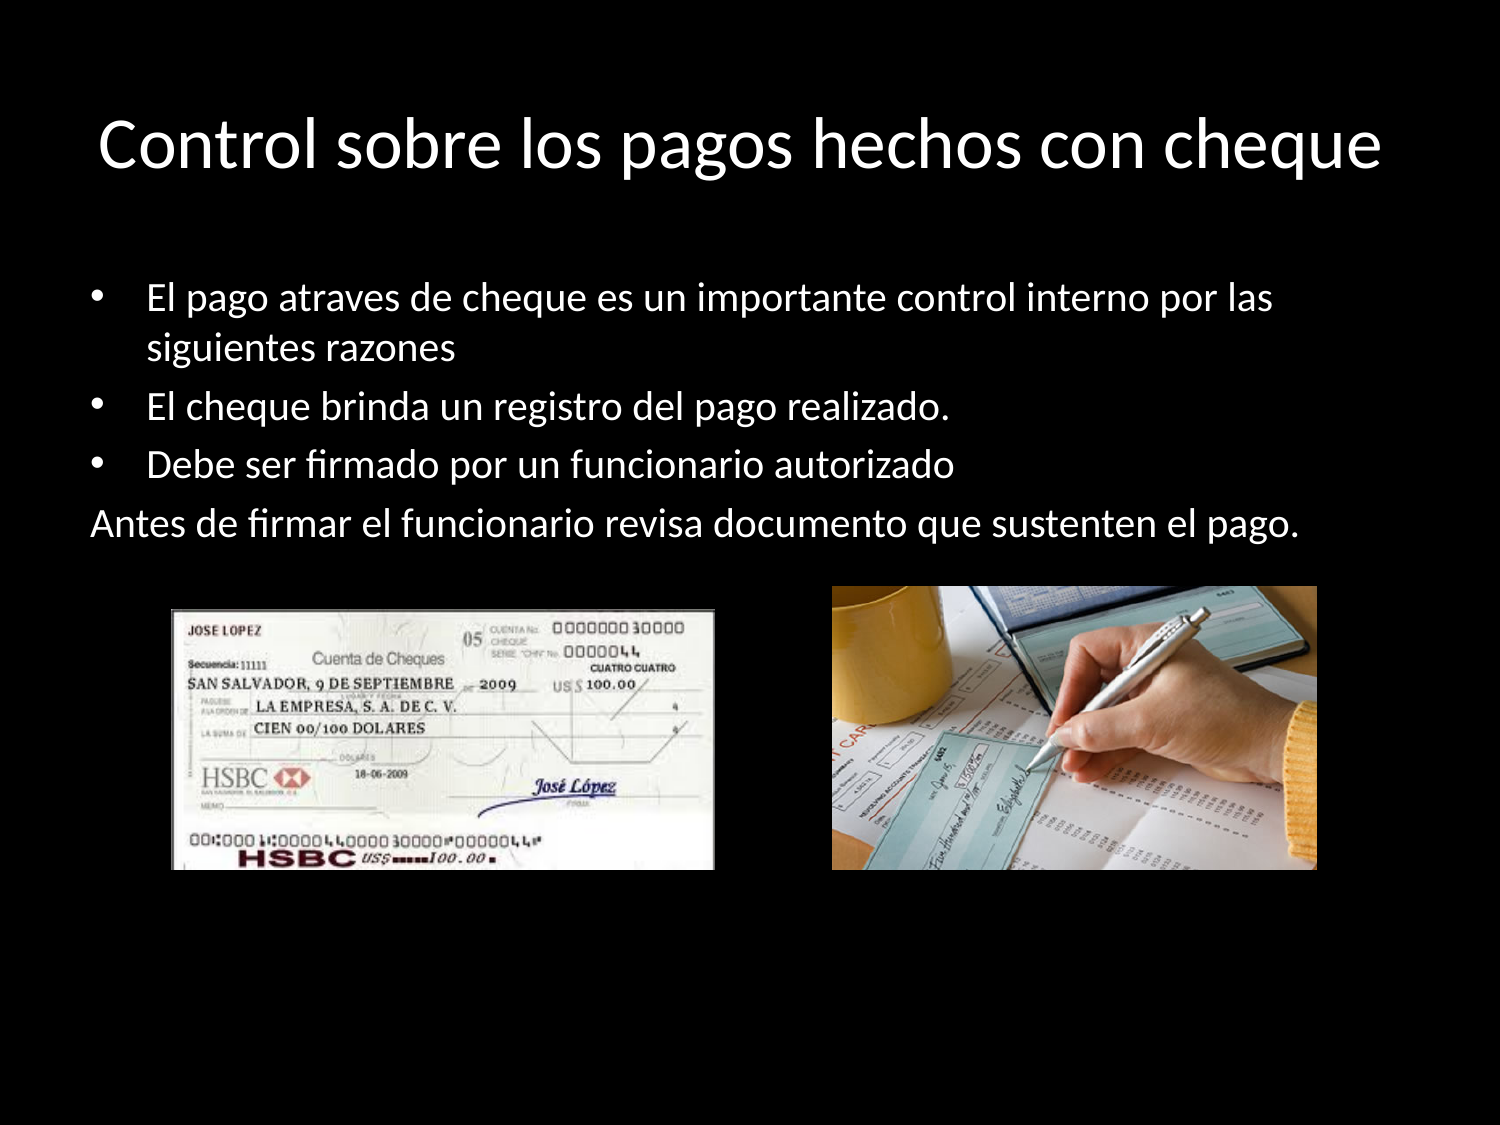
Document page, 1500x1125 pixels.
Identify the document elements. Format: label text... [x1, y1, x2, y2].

picture [170, 609, 715, 870]
list El pago atraves de cheque es un importante control interno por las siguientes razones El cheque brinda un registro del pago realizado. Debe ser firmado por un funcionario autorizado Antes de firmar el funcionario revisa documento que sustenten el pago. [75, 262, 1425, 1005]
picture [832, 585, 1318, 870]
title Control sobre los pagos hechos con cheque [75, 45, 1425, 233]
